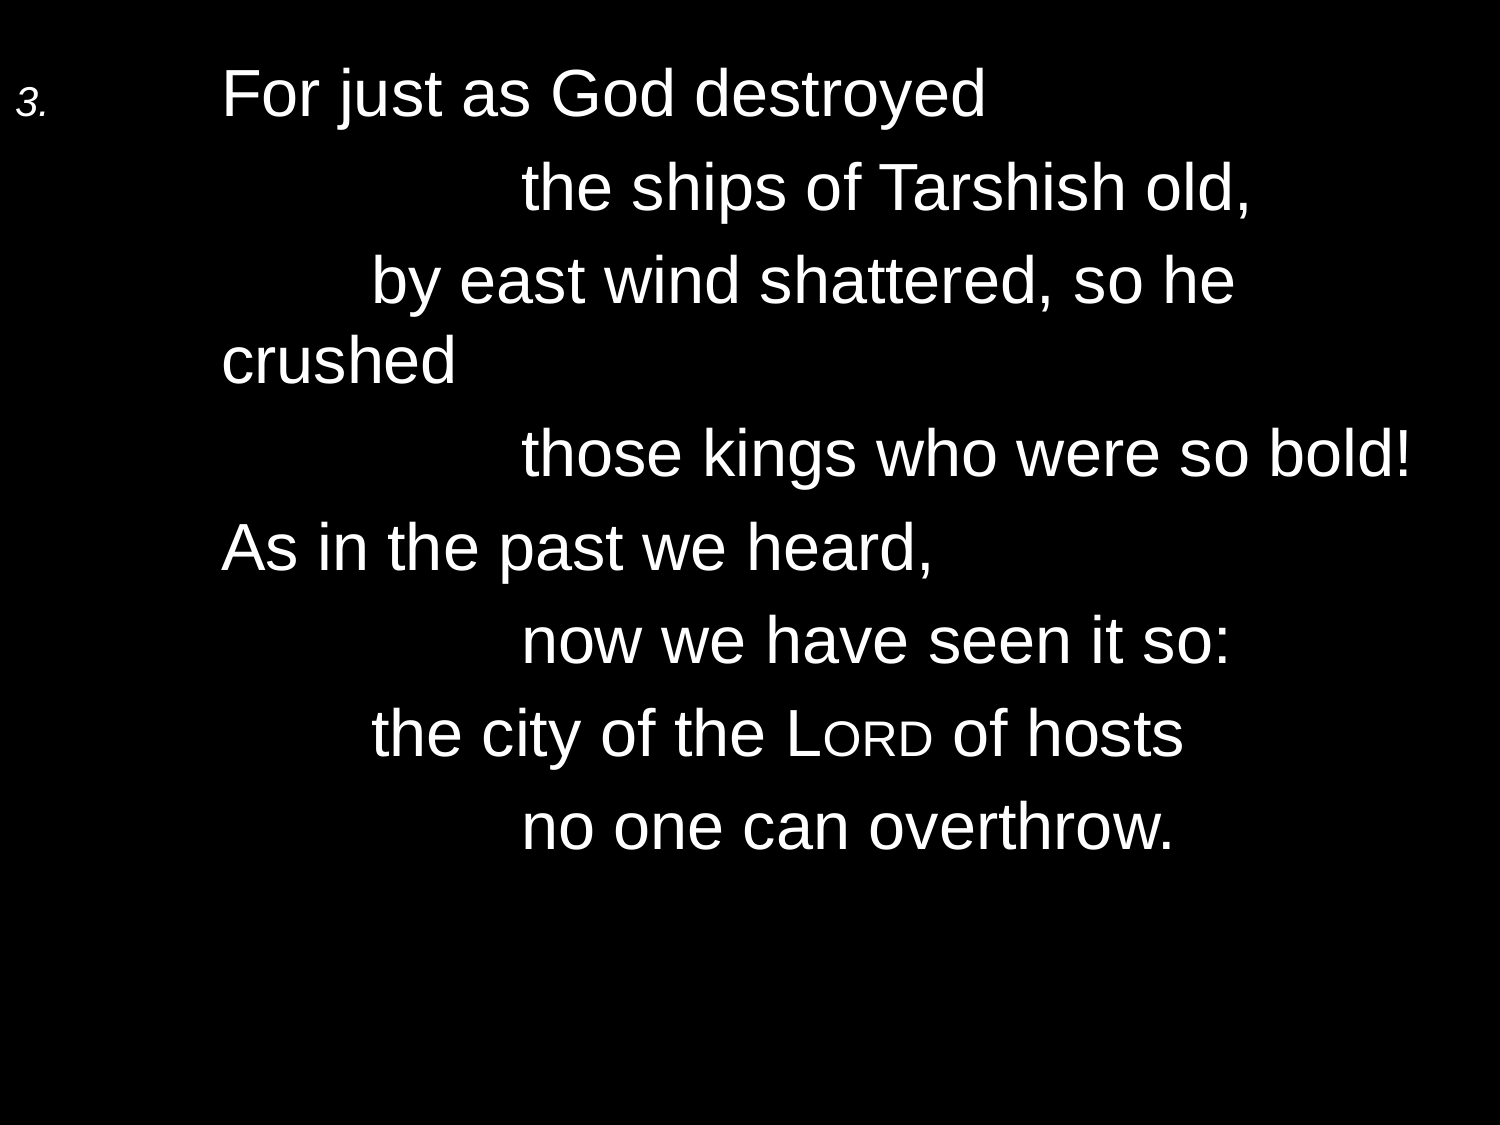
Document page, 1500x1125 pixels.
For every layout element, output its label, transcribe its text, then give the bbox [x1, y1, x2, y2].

list 3. For just as God destroyed the ships of Tarshish old, by east wind shattered, so he crushed those kings who were so bold! As in the past we heard, now we have seen it so: the city of the Lord of hosts no one can overthrow. [0, 42, 1500, 1047]
